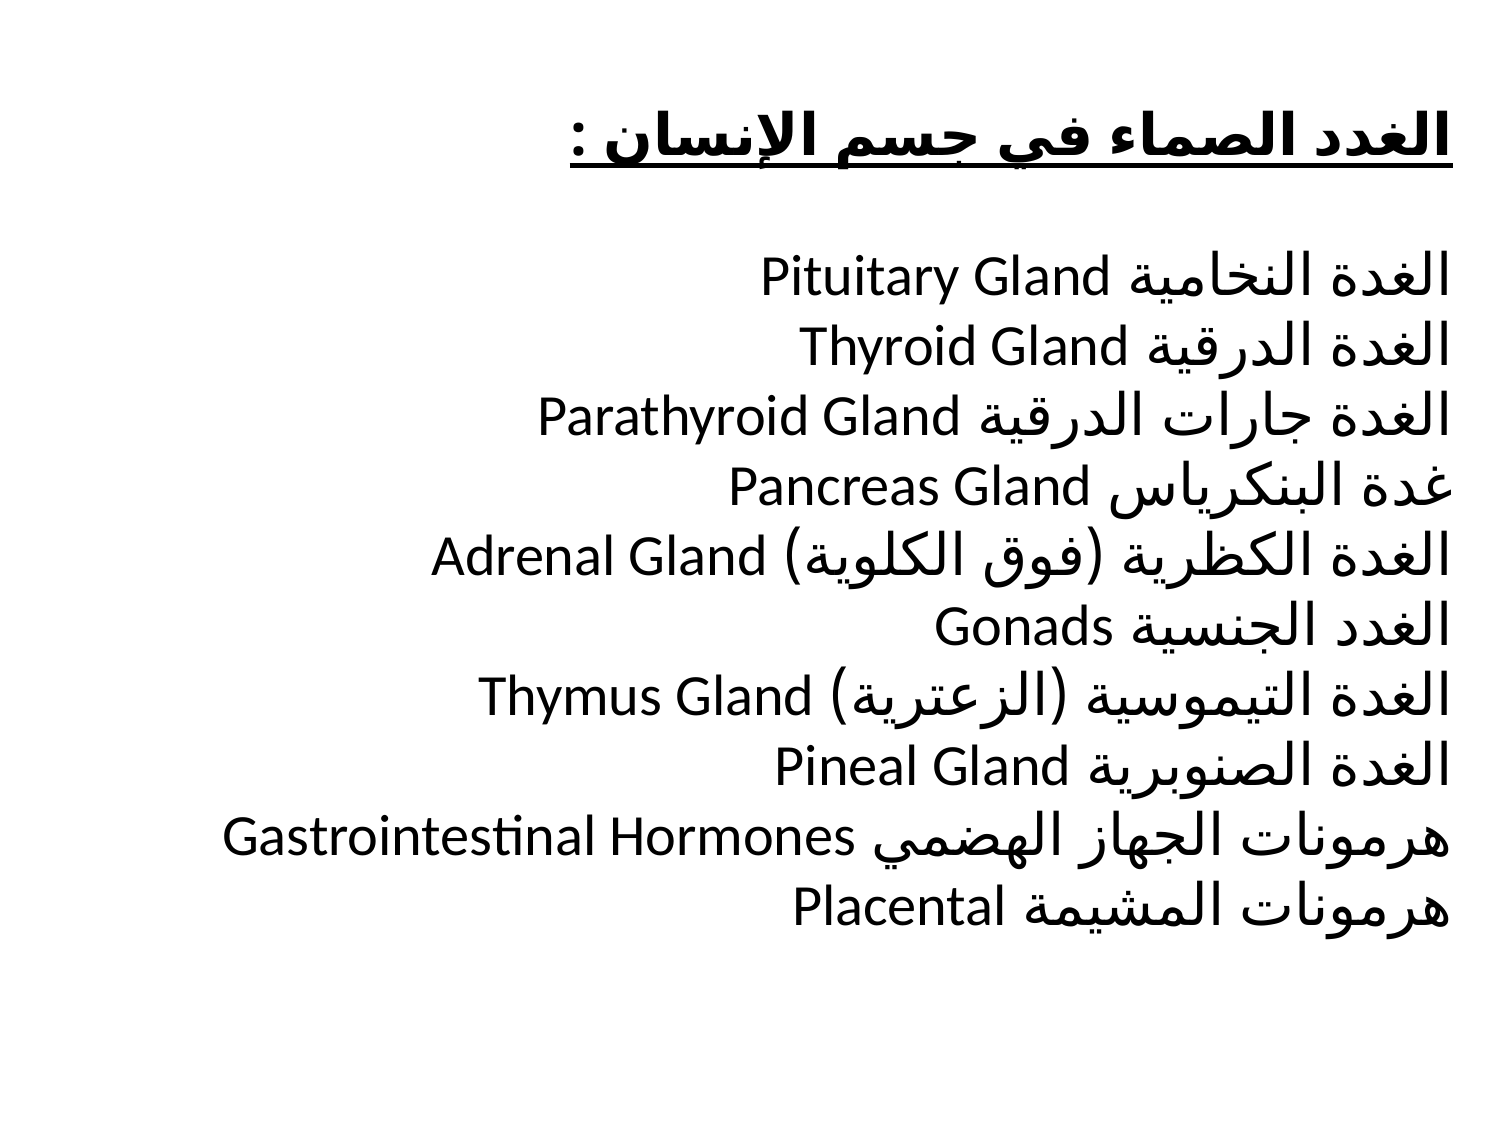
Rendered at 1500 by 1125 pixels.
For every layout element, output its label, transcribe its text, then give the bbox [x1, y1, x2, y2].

text_box الغدد الصماء في جسم الإنسان : الغدة النخامية Pituitary Gland الغدة الدرقية Thyroid Gland الغدة جارات الدرقية Parathyroid Gland غدة البنكرياس Pancreas Gland الغدة الكظرية (فوق الكلوية) Adrenal Gland الغدد الجنسية Gonads الغدة التيموسية (الزعترية) Thymus Gland الغدة الصنوبرية Pineal Gland هرمونات الجهاز الهضمي Gastrointestinal Hormones هرمونات المشيمة Placental [53, 89, 1468, 945]
